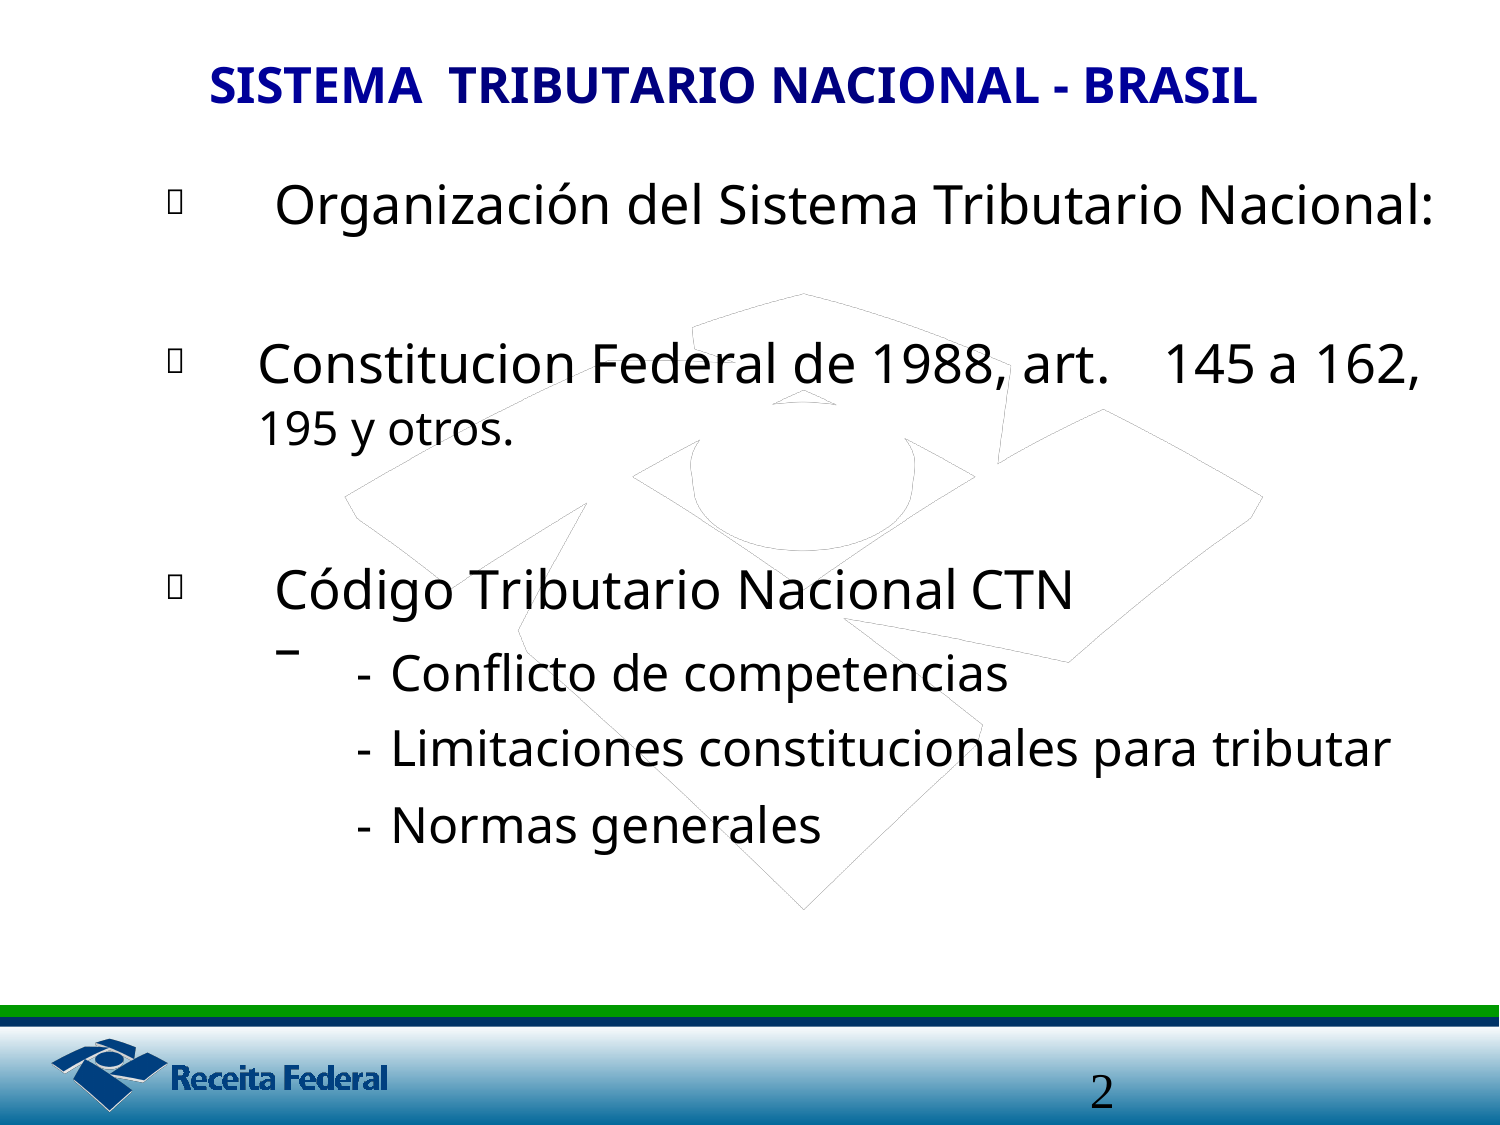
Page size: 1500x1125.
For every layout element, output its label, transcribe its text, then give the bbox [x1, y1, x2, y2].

text_box Código Tributario Nacional – [272, 562, 964, 621]
text_box  [162, 183, 200, 224]
text_box [50, 1037, 169, 1116]
text_box [969, 725, 1035, 780]
text_box  [162, 342, 204, 382]
text_box 2 [1087, 1065, 1125, 1120]
text_box [0, 1005, 1499, 1010]
text_box Organización del Sistema Tributario Nacional: [272, 177, 1450, 236]
text_box [0, 1017, 1499, 1027]
text_box [167, 1058, 395, 1097]
text_box CTN [968, 562, 1081, 621]
text_box SISTEMA TRIBUTARIO NACIONAL - BRASIL [207, 59, 1313, 114]
text_box [334, 279, 1273, 940]
text_box Conflicto de competencias Limitaciones constitucionales para tributar Normas generales [384, 647, 1450, 856]
text_box 162, [1312, 336, 1430, 395]
text_box [1251, 725, 1426, 780]
text_box 145 [1161, 336, 1263, 395]
text_box [1038, 725, 1178, 780]
text_box [1181, 725, 1248, 780]
text_box  [162, 568, 204, 608]
text_box Constitucion Federal de 1988, art. 195 y otros. [255, 336, 1157, 460]
text_box a [1266, 336, 1308, 395]
text_box [0, 1010, 1499, 1017]
text_box - - - [349, 647, 384, 856]
